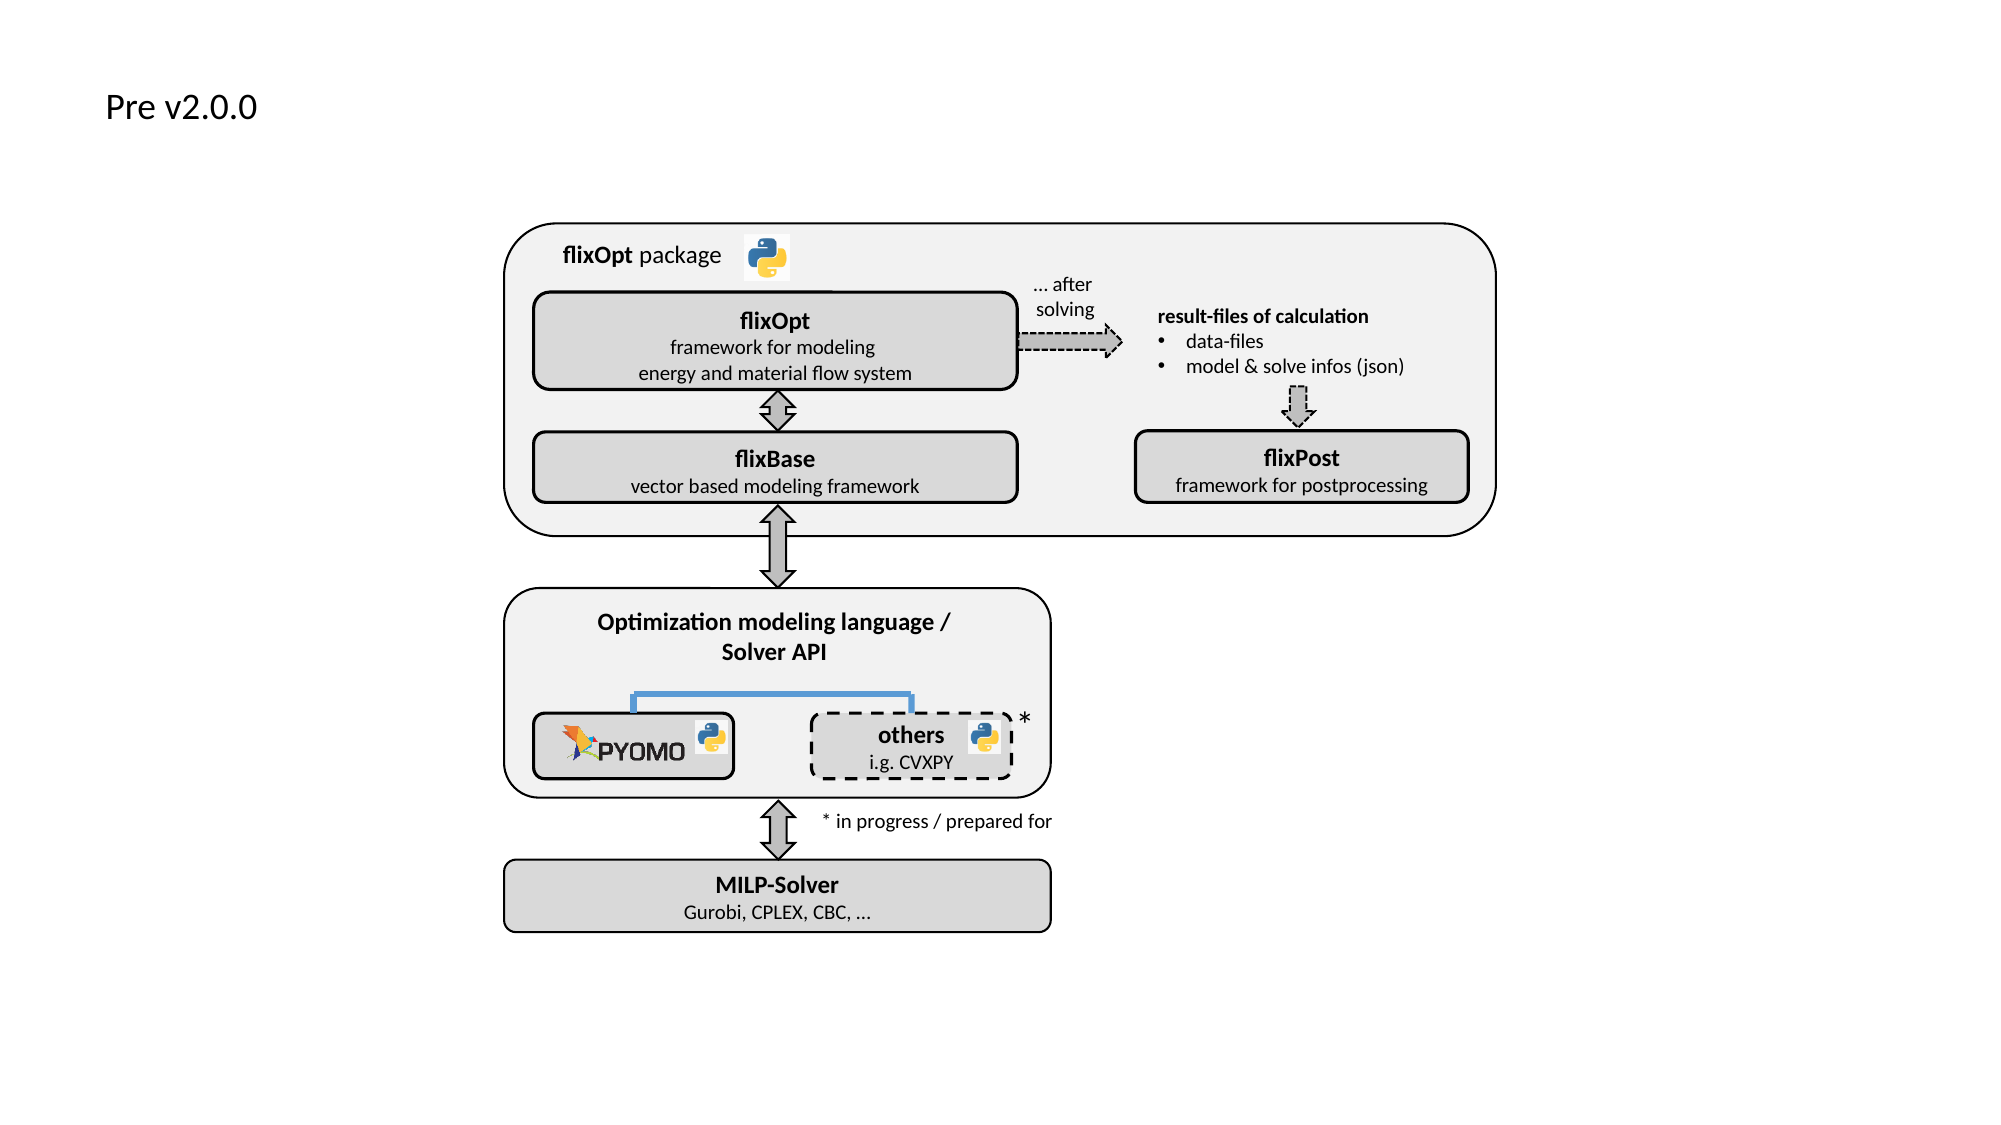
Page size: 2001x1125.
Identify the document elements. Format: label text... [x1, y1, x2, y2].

text_box * in progress / prepared for [806, 800, 1068, 841]
picture [561, 723, 685, 763]
picture [744, 234, 790, 281]
text_box MILP-Solver Gurobi, CPLEX, CBC, … [503, 858, 1052, 934]
text_box [1280, 385, 1318, 428]
text_box Pre v2.0.0 [90, 74, 273, 135]
picture [968, 720, 1001, 754]
text_box … after solving [1018, 263, 1113, 329]
text_box [758, 504, 797, 587]
text_box [532, 712, 735, 780]
text_box flixPost framework for postprocessing [1134, 429, 1470, 504]
text_box * [1000, 693, 1050, 754]
text_box [759, 799, 798, 862]
text_box flixOpt package [503, 222, 1497, 538]
text_box result-files of calculation data-files model & solve infos (json) [1143, 295, 1420, 386]
text_box flixBase vector based modeling framework [532, 430, 1019, 504]
picture [695, 720, 728, 754]
text_box others i.g. CVXPY [810, 712, 1013, 780]
text_box flixOpt framework for modeling energy and material flow system [532, 290, 1019, 391]
text_box [758, 389, 797, 433]
text_box Optimization modeling language / Solver API [503, 586, 1052, 799]
text_box [1017, 329, 1123, 359]
